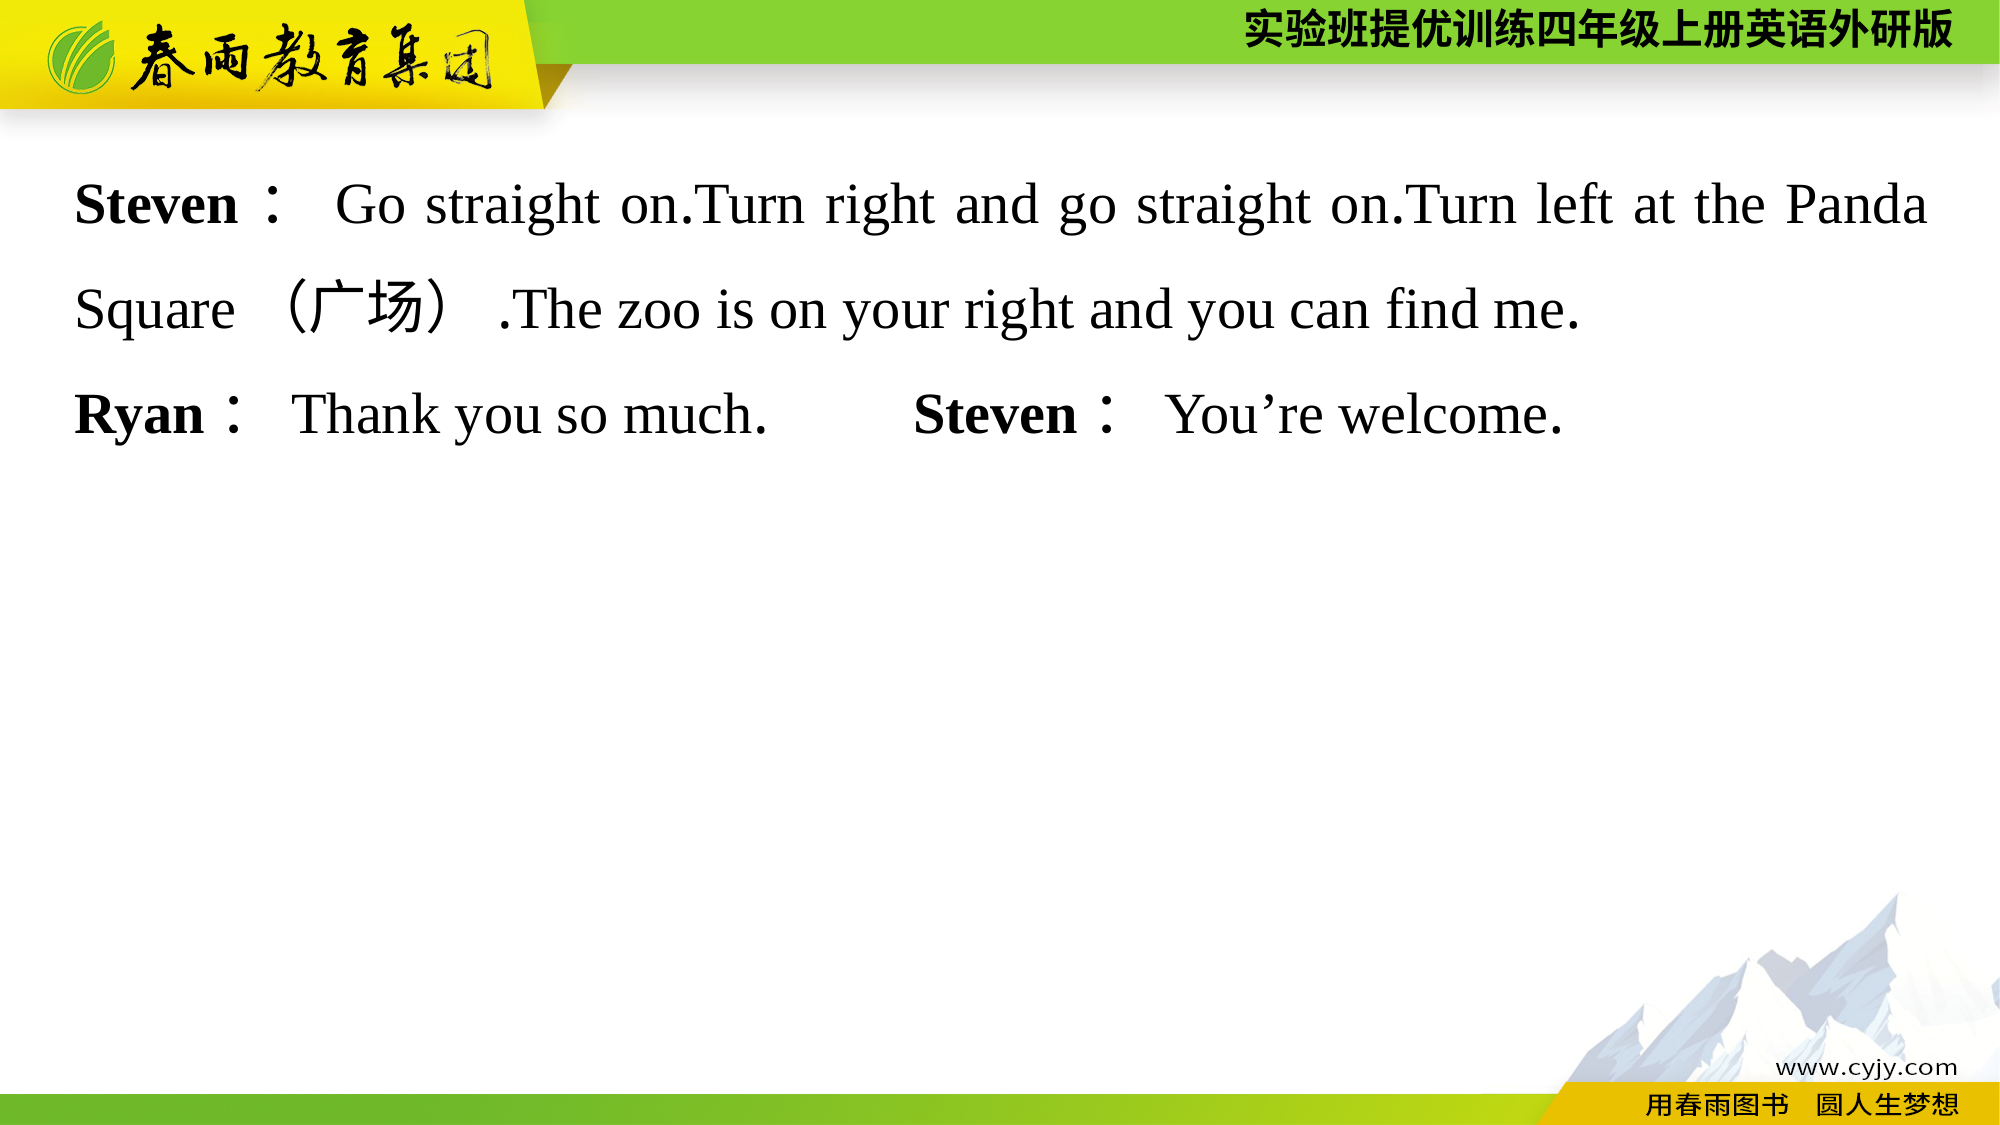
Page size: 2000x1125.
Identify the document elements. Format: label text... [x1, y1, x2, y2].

list Steven：Go straight on.Turn right and go straight on.Turn left at the Panda Square（广场）.The zoo is on your right and you can find me. Ryan：Thank you so much. Steven：You’re welcome. [59, 122, 1944, 443]
picture [0, 0, 2000, 1125]
